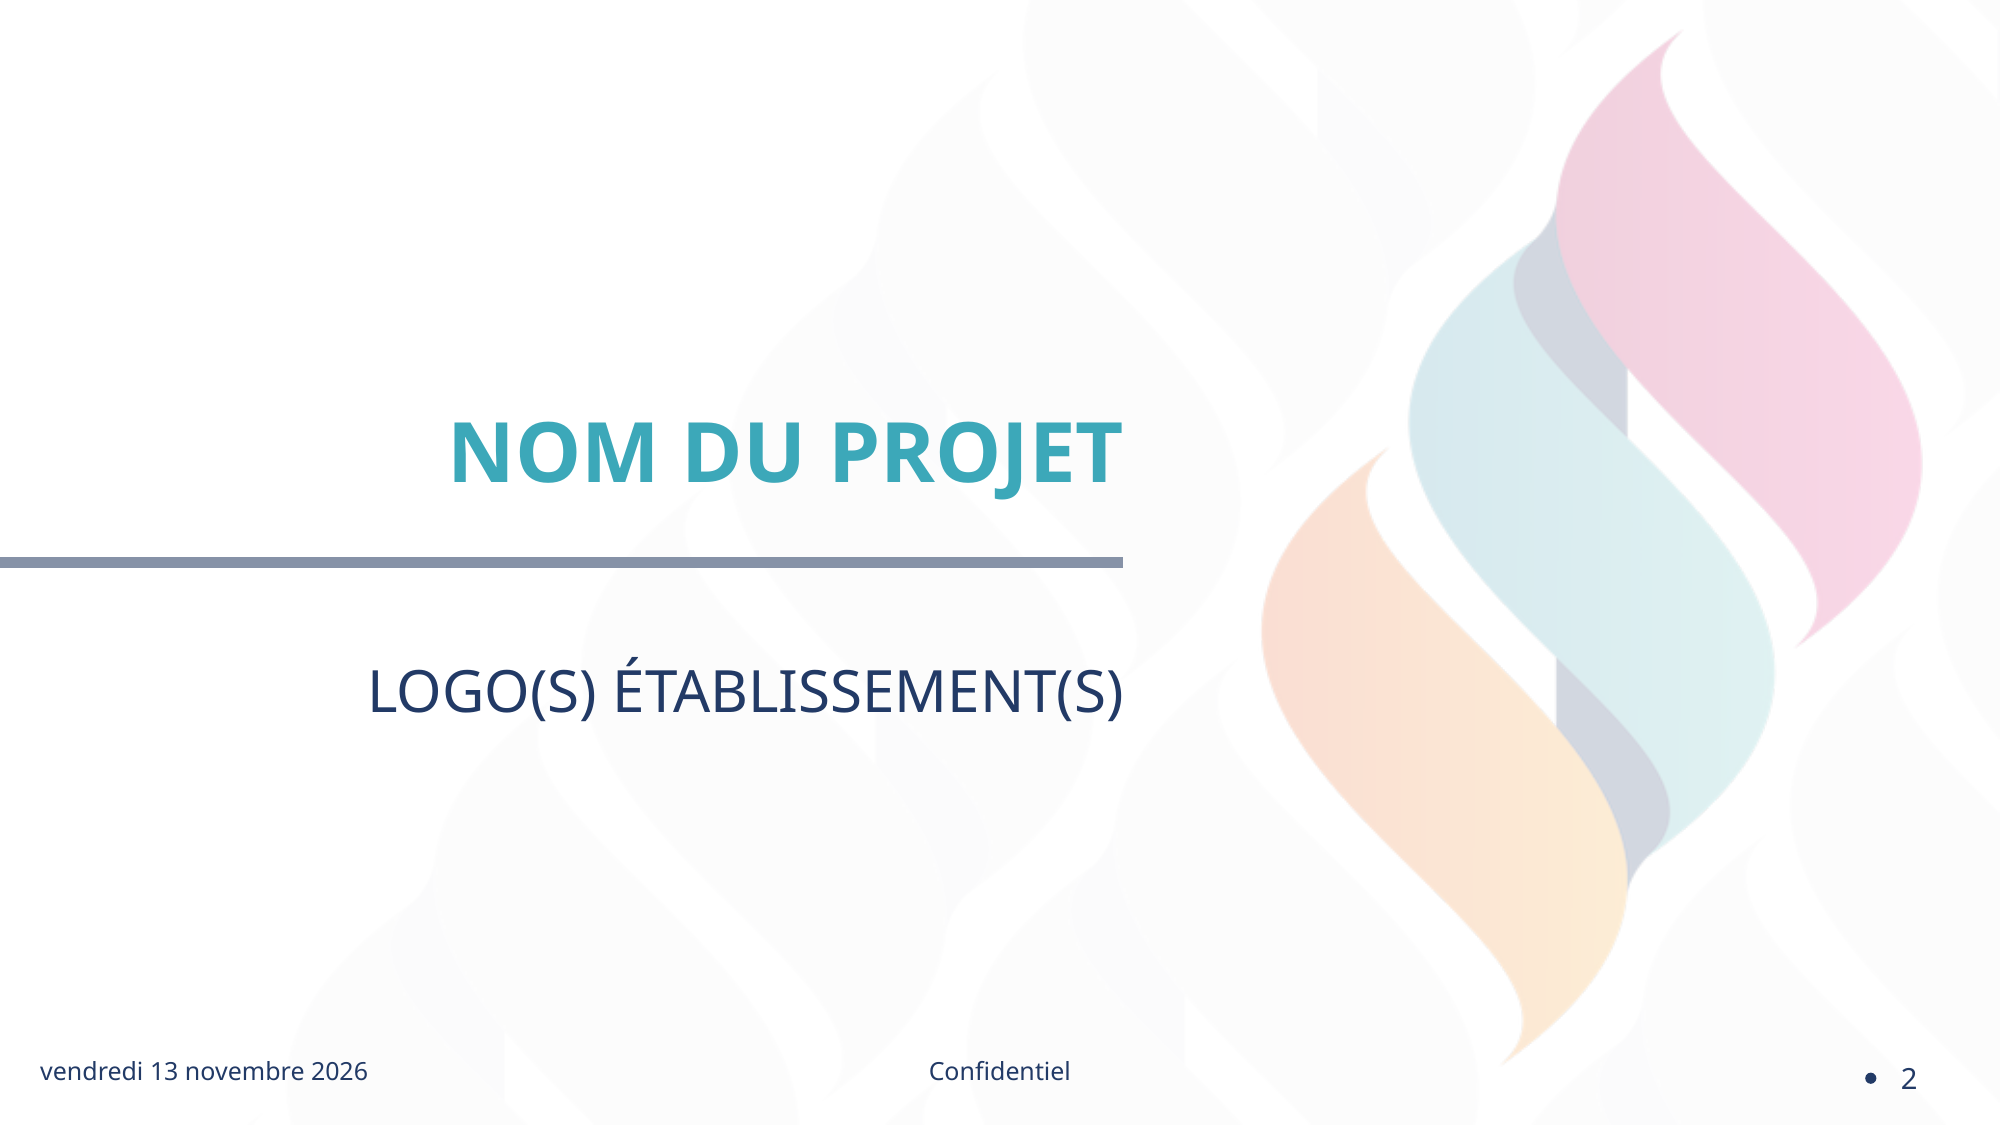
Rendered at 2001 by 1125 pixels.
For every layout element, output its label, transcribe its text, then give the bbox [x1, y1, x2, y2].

subtitle Logo(s) établissement(s) [25, 611, 1139, 945]
slide_number 2 [1886, 1052, 2000, 1119]
slide_number lundi 5 mai 2025 [25, 1048, 476, 1109]
footer Confidentiel [662, 1048, 1338, 1109]
title Nom du projet [25, 56, 1139, 508]
